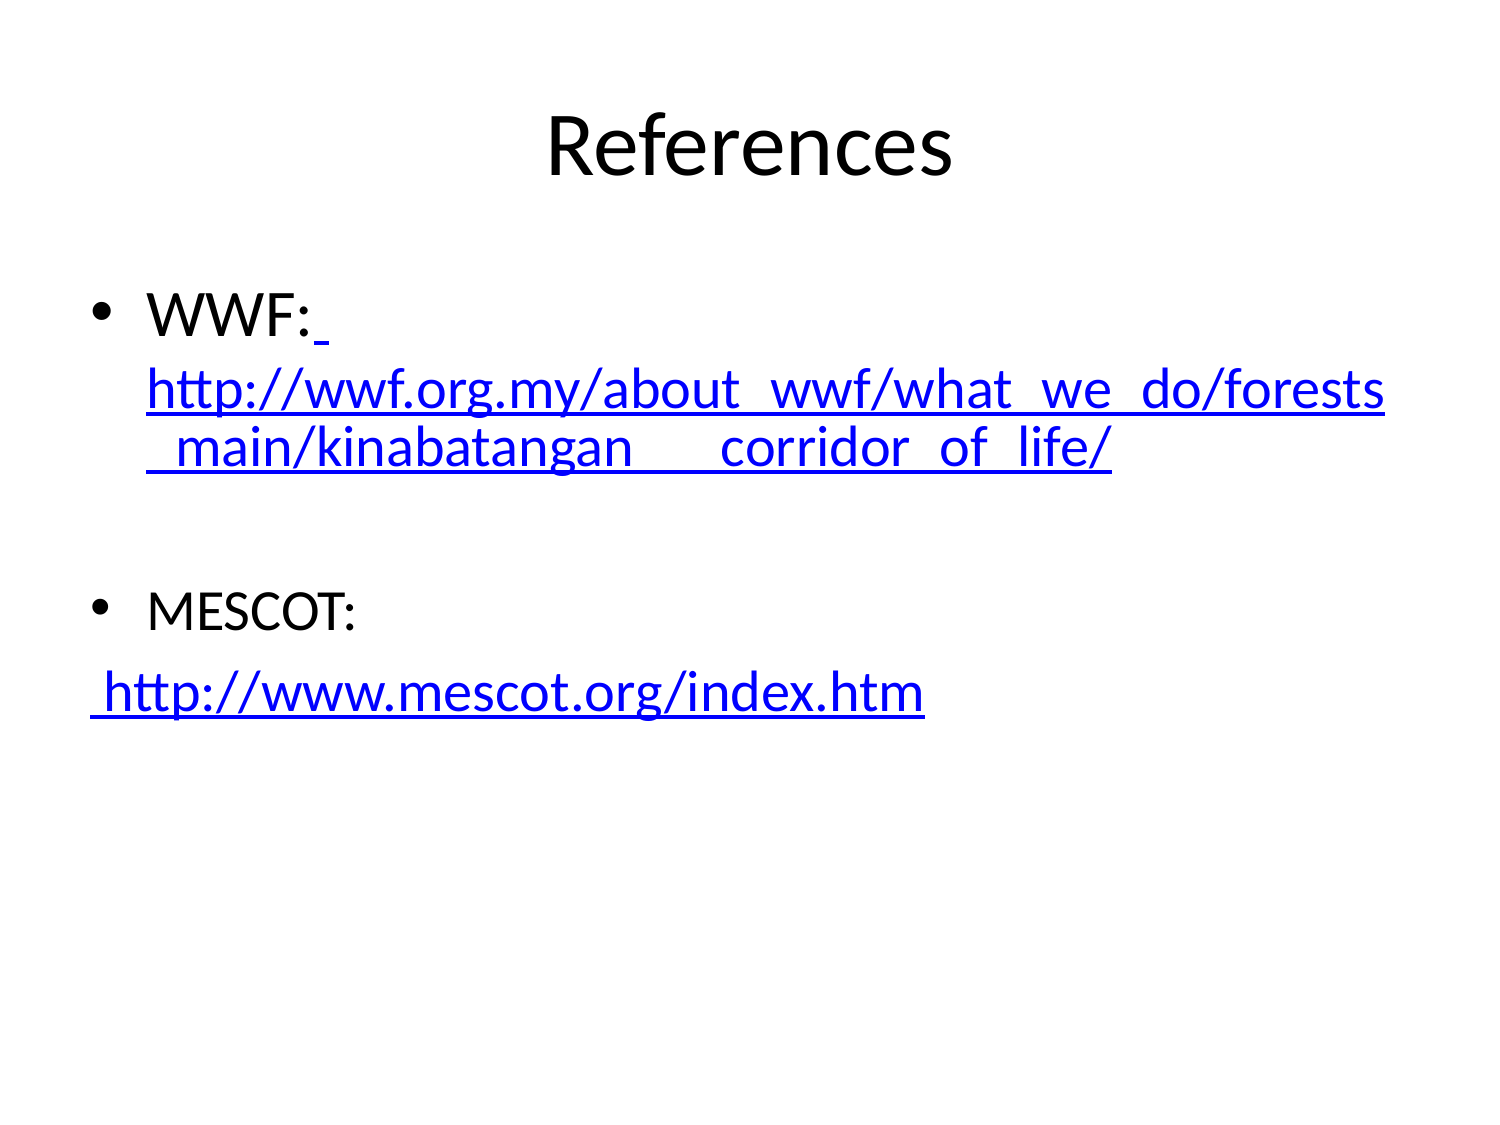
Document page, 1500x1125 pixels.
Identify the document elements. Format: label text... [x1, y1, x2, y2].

list WWF: http://wwf.org.my/about_wwf/what_we_do/forests_main/kinabatangan___corridor_of_life/ MESCOT: http://www.mescot.org/index.htm [75, 262, 1425, 1005]
title References [75, 45, 1425, 233]
